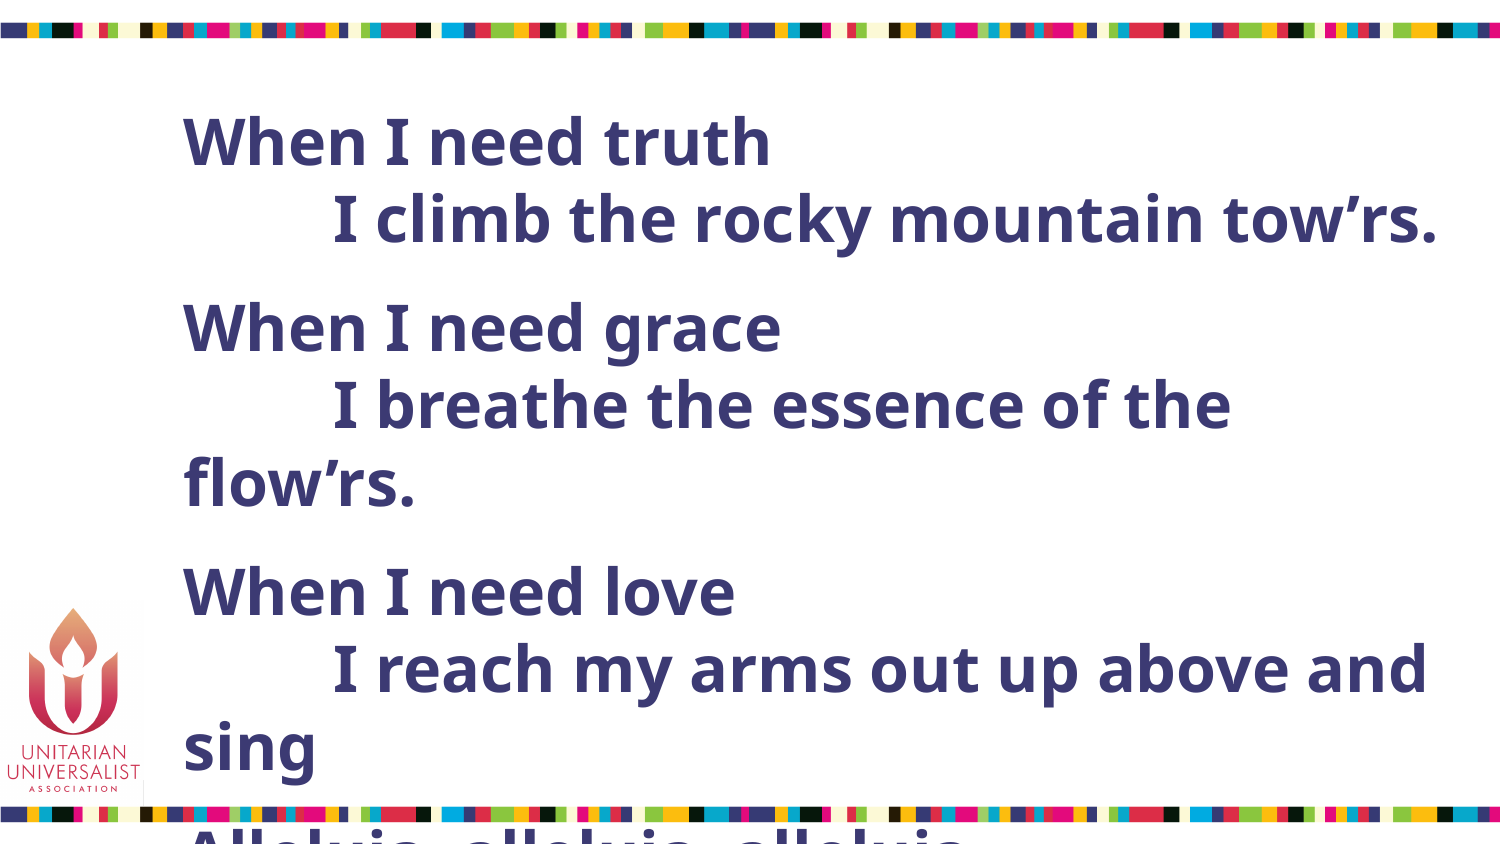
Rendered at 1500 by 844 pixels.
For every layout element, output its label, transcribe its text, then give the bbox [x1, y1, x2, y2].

picture [0, 600, 1500, 824]
text_box When I need truth I climb the rocky mountain tow’rs. When I need grace I breathe the essence of the flow’rs. When I need love I reach my arms out up above and sing Alleluia, alleluia, alleluia. [168, 832, 1493, 844]
picture [0, 22, 1500, 40]
text_box When I need truth I climb the rocky mountain tow’rs. When I need grace I breathe the essence of the flow’rs. When I need love I reach my arms out up above and sing Alleluia, alleluia, alleluia. [168, 85, 1493, 805]
